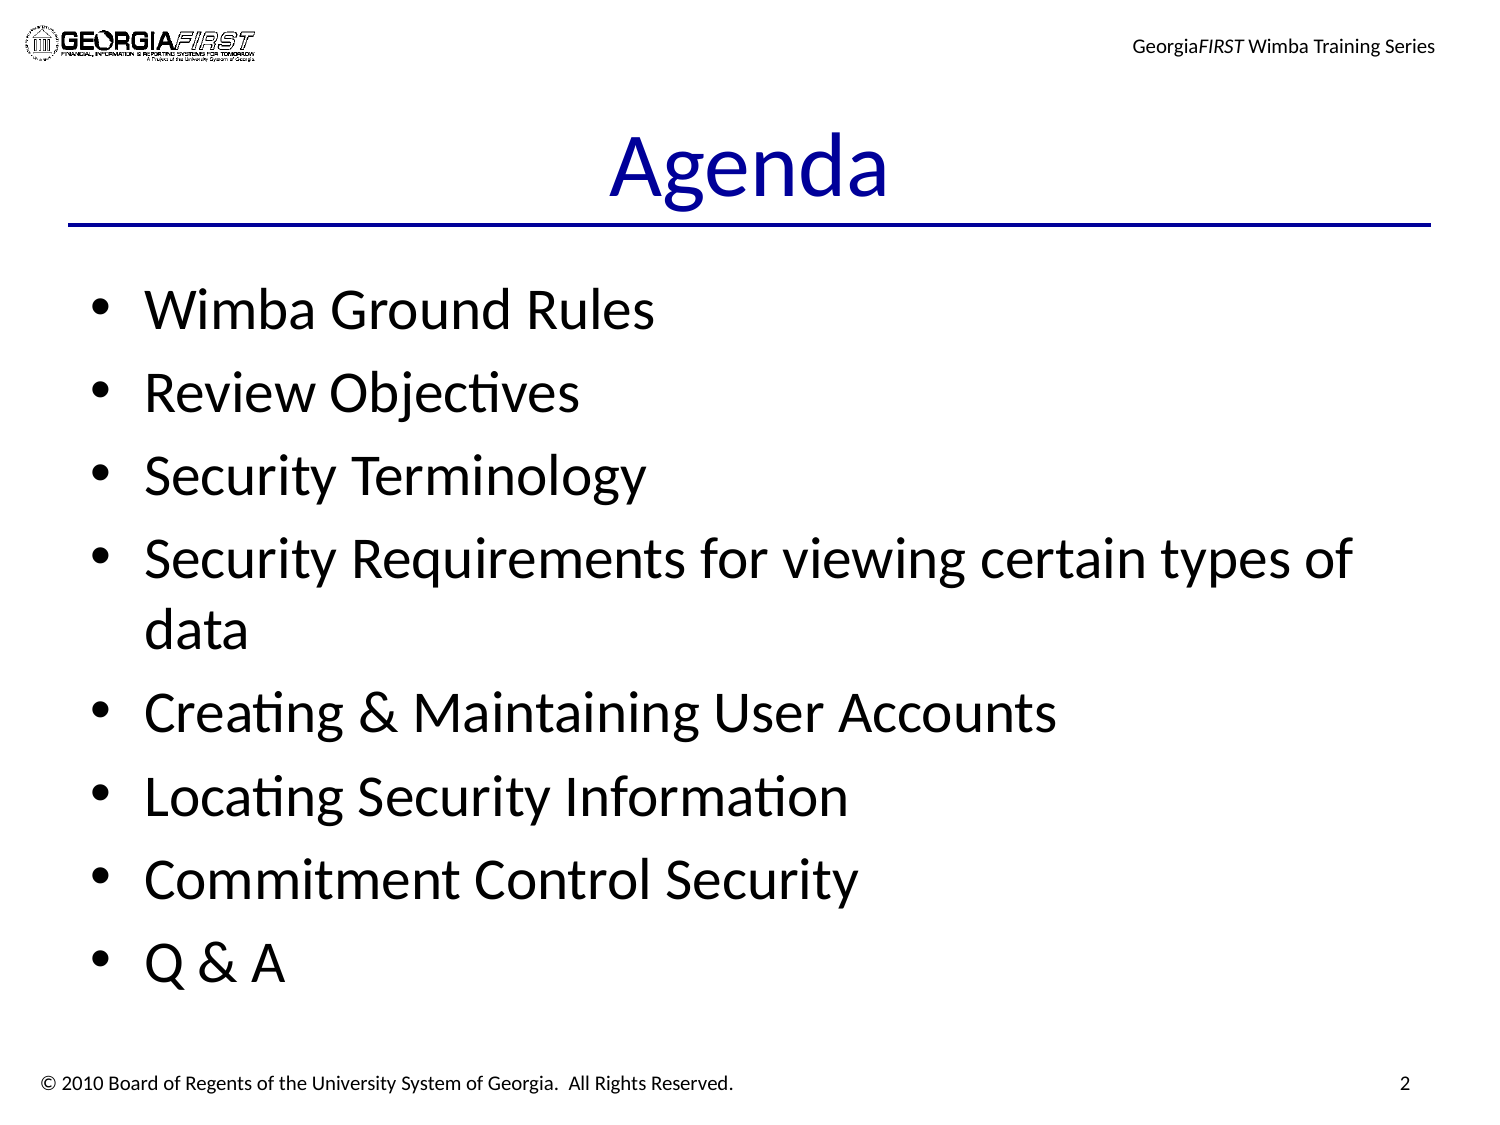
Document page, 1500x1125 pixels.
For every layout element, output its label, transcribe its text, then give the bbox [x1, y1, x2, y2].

picture [24, 24, 255, 63]
list Wimba Ground Rules Review Objectives Security Terminology Security Requirements for viewing certain types of data Creating & Maintaining User Accounts Locating Security Information Commitment Control Security Q & A [75, 262, 1425, 1005]
title Agenda [75, 87, 1425, 233]
